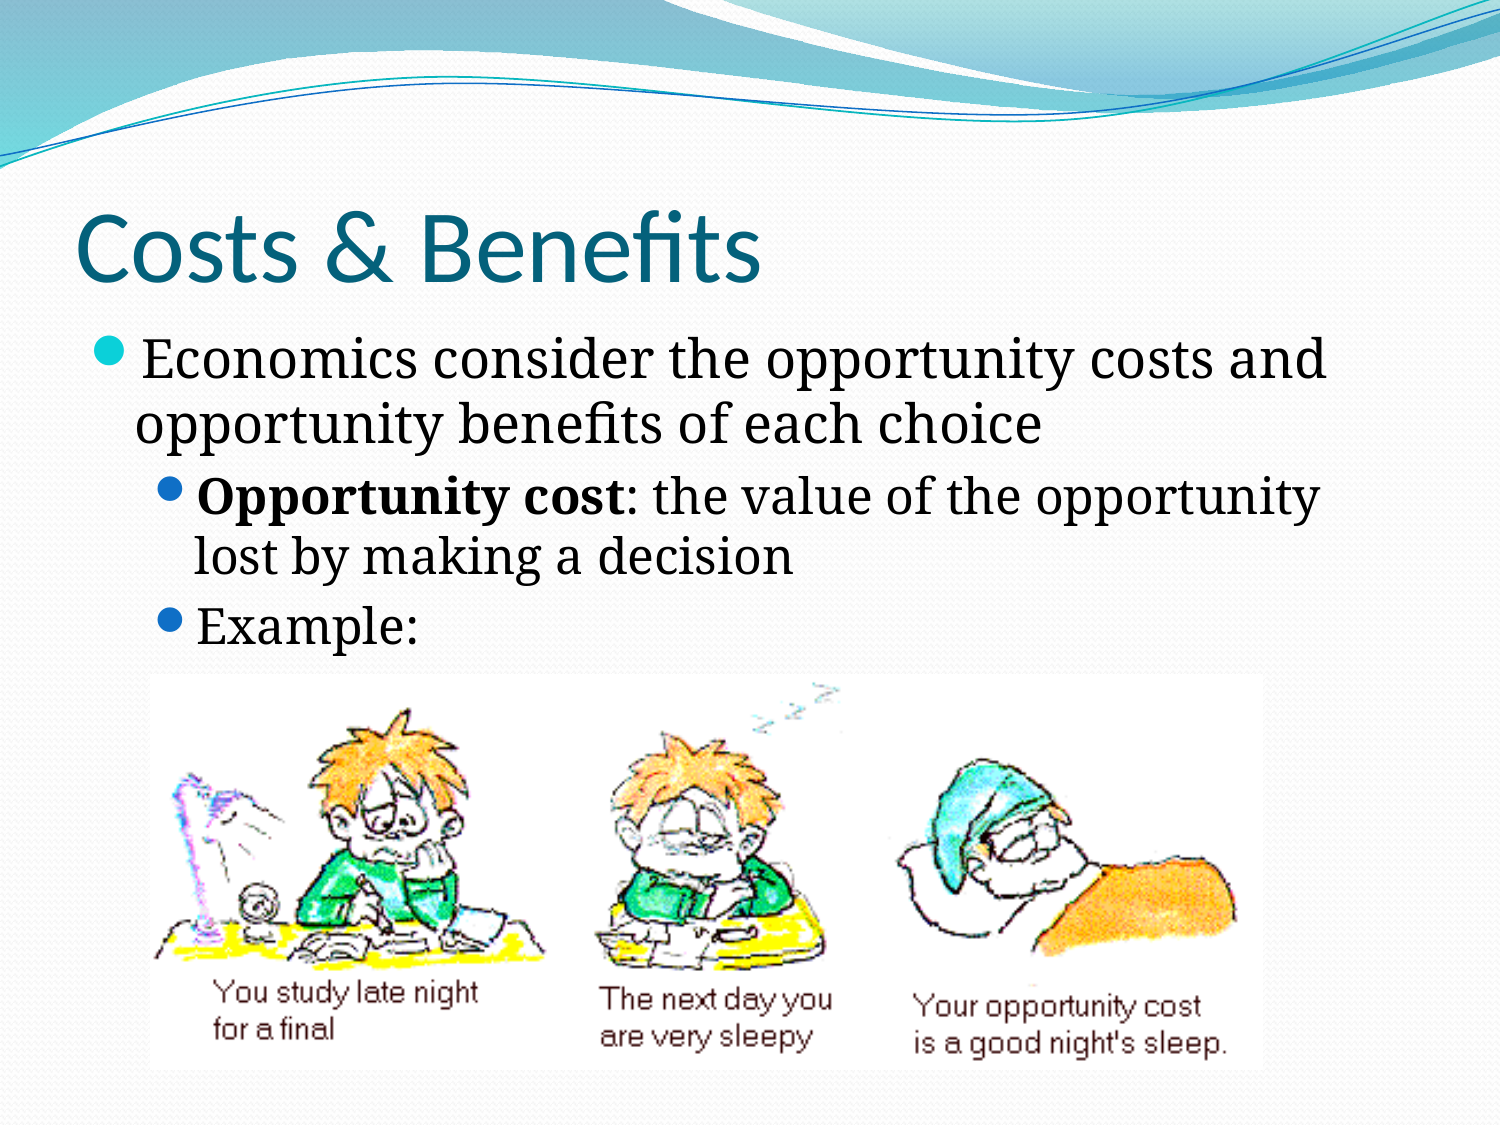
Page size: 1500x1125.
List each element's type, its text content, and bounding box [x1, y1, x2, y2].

picture [149, 674, 1263, 1070]
title Costs & Benefits [75, 115, 1425, 303]
list Economics consider the opportunity costs and opportunity benefits of each choice Opportunity cost: the value of the opportunity lost by making a decision Example: [75, 317, 1425, 1038]
